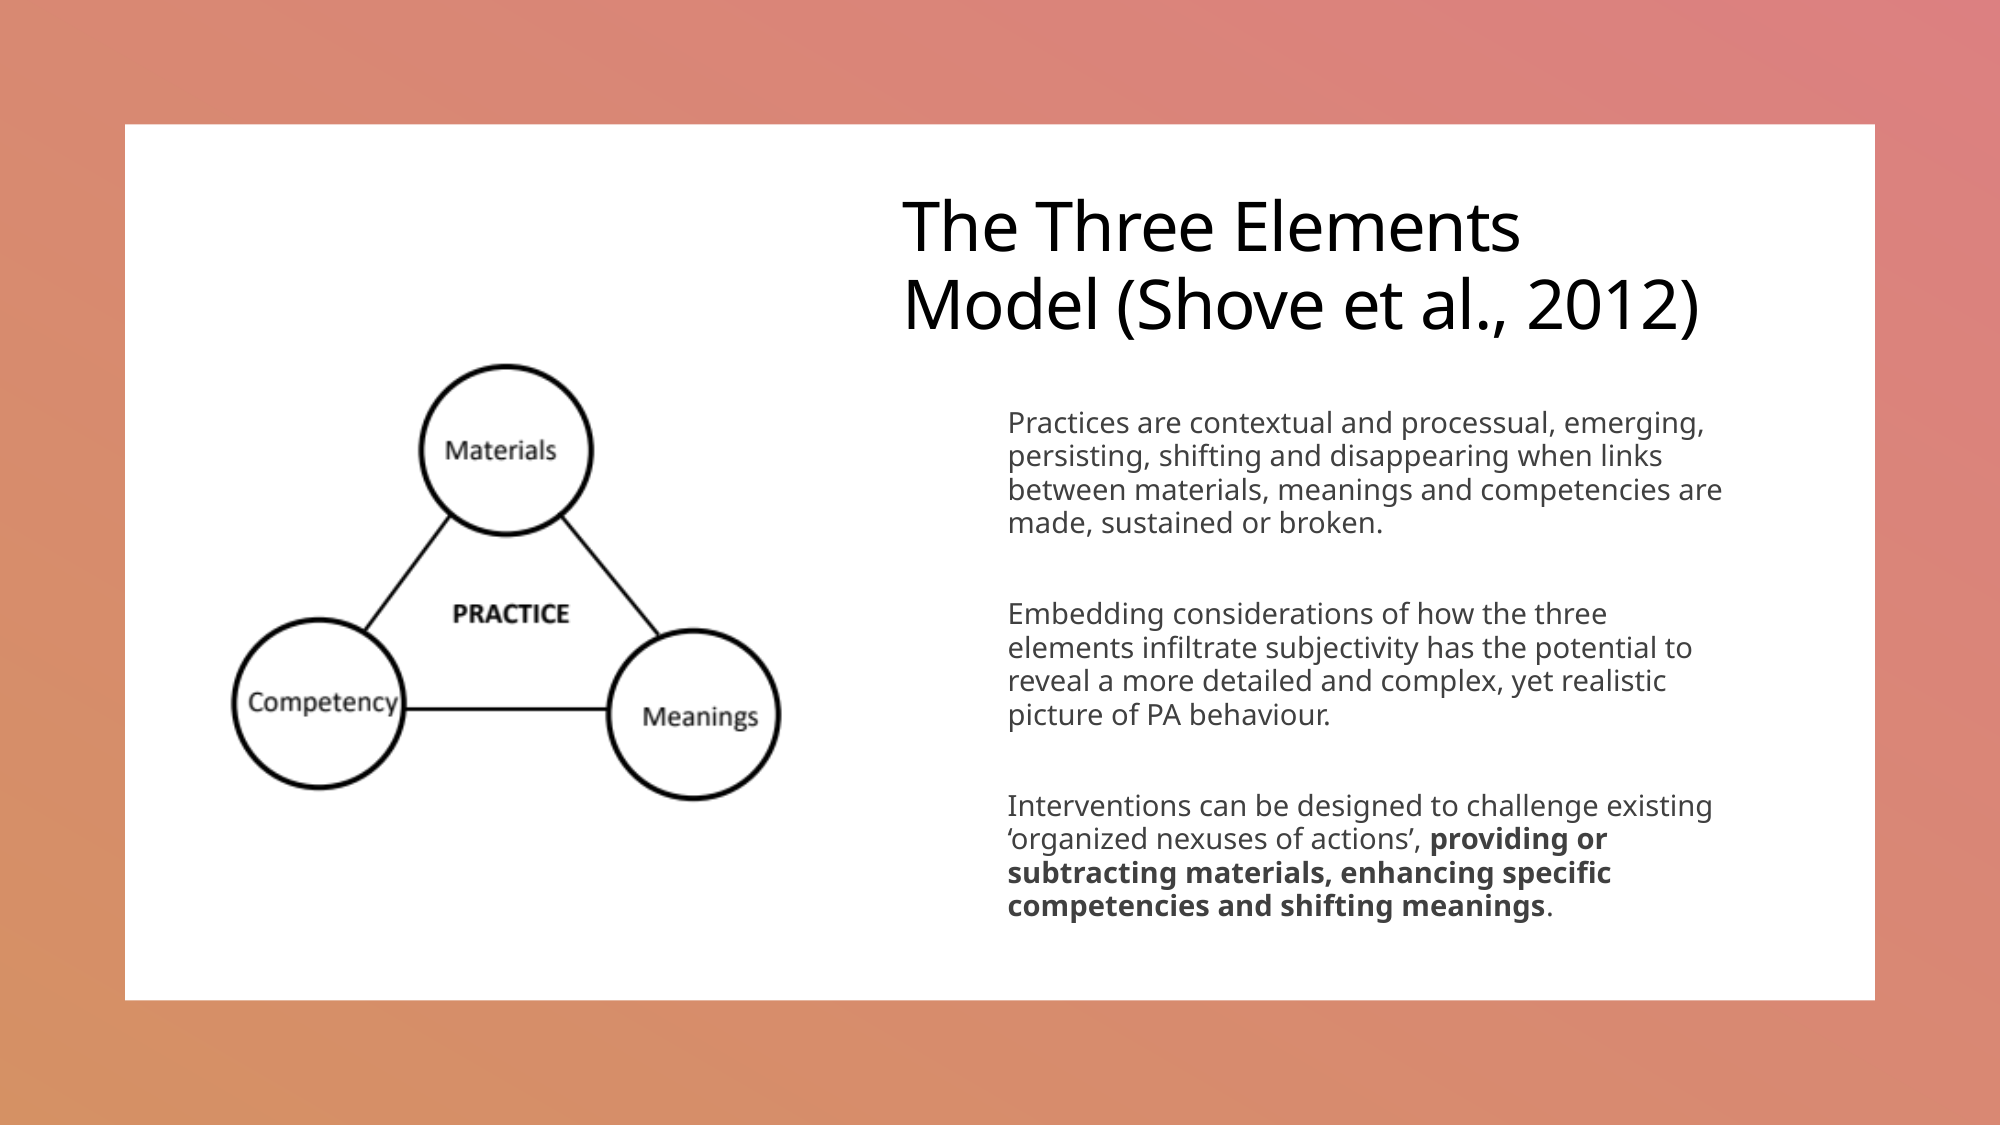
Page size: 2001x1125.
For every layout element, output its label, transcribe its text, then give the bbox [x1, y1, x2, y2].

list Practices are contextual and processual, emerging, persisting, shifting and disappearing when links between materials, meanings and competencies are made, sustained or broken. Embedding considerations of how the three elements infiltrate subjectivity has the potential to reveal a more detailed and complex, yet realistic picture of PA behaviour. Interventions can be designed to challenge existing ‘organized nexuses of actions’, providing or subtracting materials, enhancing specific competencies and shifting meanings. [887, 359, 1749, 969]
title The Three Elements Model (Shove et al., 2012) [887, 181, 1749, 359]
text_box [0, 0, 2000, 1125]
text_box [124, 123, 1876, 1001]
picture [199, 289, 822, 836]
